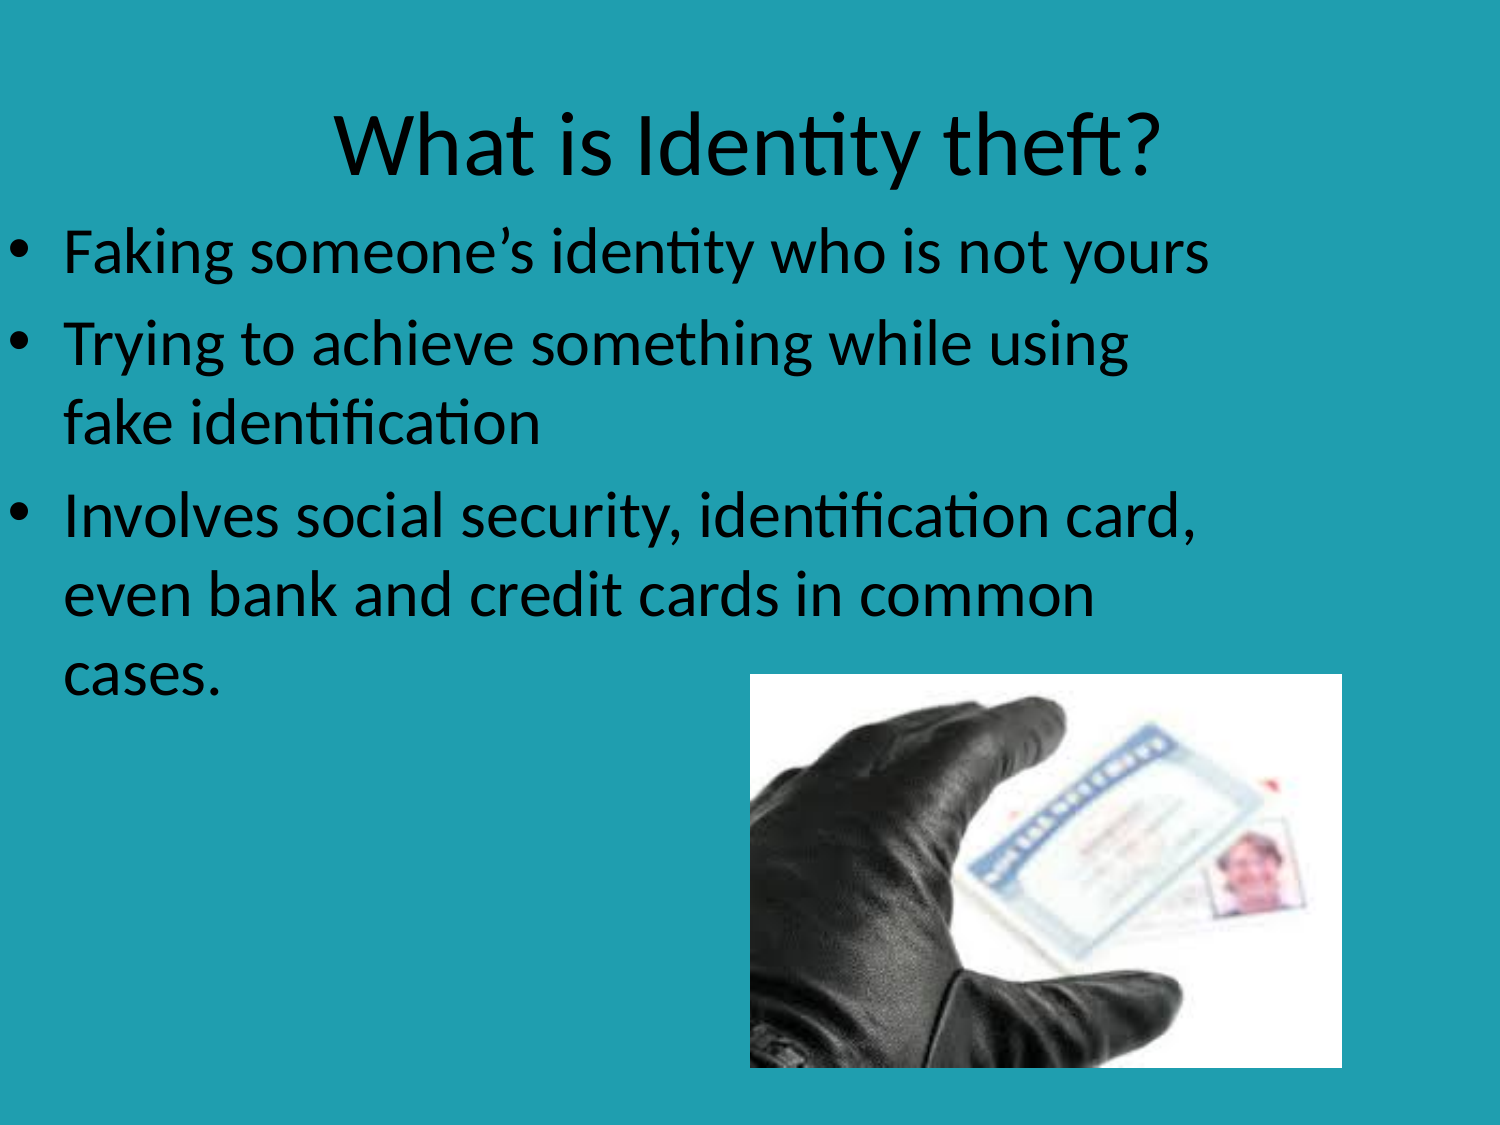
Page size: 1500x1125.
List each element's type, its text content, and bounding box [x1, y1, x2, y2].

list Faking someone’s identity who is not yours Trying to achieve something while using fake identification Involves social security, identification card, even bank and credit cards in common cases. [0, 200, 1231, 793]
title What is Identity theft? [75, 45, 1425, 233]
picture [749, 674, 1342, 1068]
